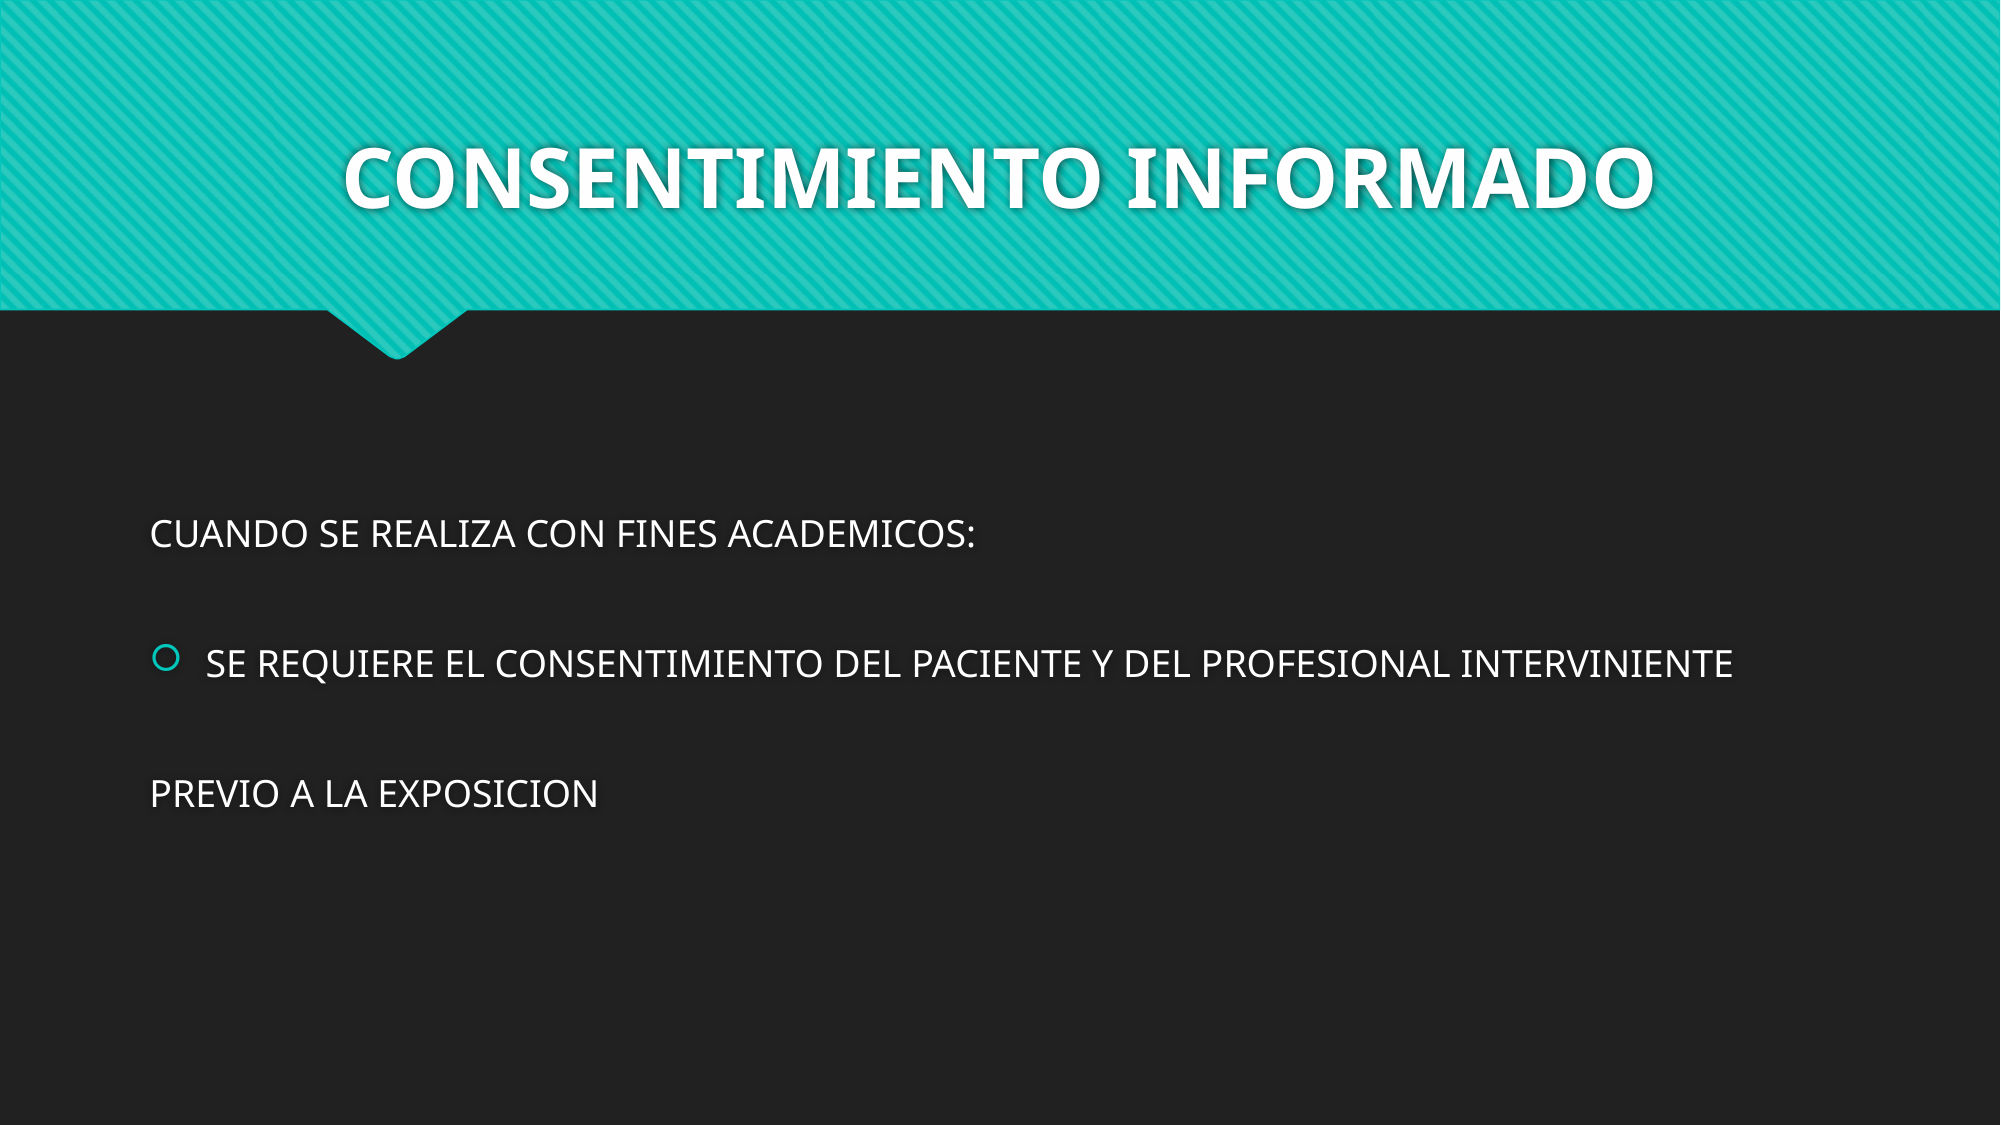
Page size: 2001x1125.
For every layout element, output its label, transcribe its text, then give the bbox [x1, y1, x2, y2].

list CUANDO SE REALIZA CON FINES ACADEMICOS: SE REQUIERE EL CONSENTIMIENTO DEL PACIENTE Y DEL PROFESIONAL INTERVINIENTE PREVIO A LA EXPOSICION [134, 364, 1866, 962]
title CONSENTIMIENTO INFORMADO [132, 73, 1868, 233]
